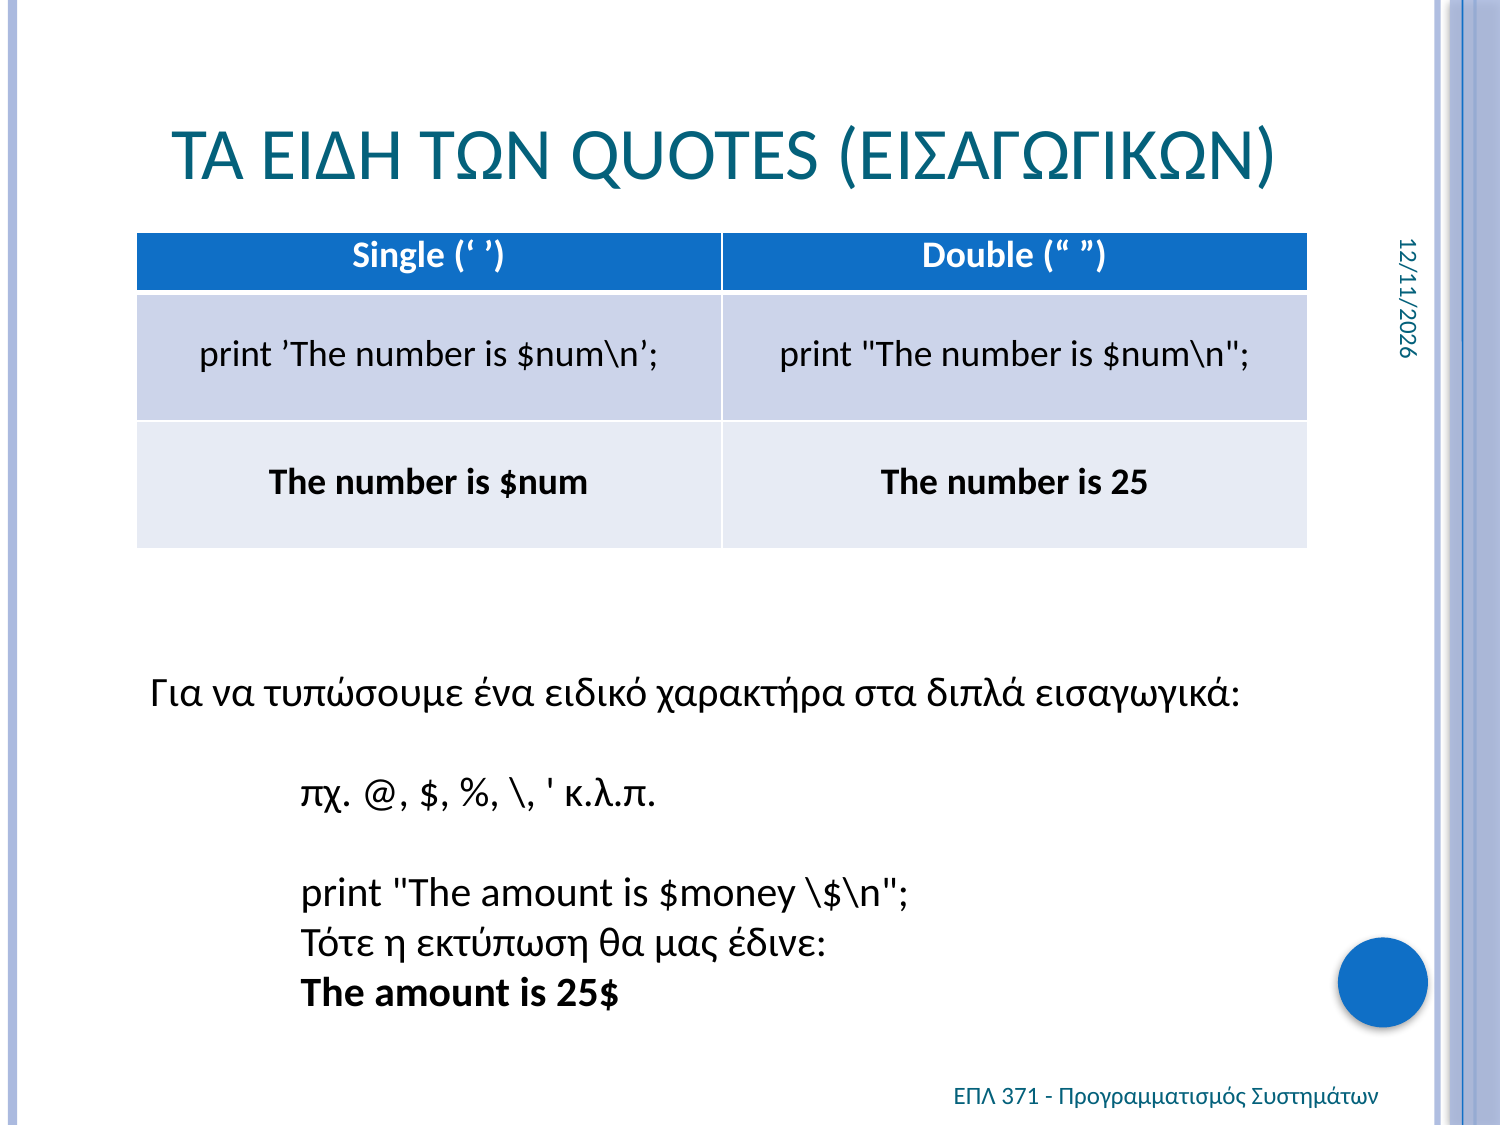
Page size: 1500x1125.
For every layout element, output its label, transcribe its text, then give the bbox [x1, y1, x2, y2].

footer ΕΠΛ 371 - Προγραμματισμός Συστημάτων [938, 1065, 1464, 1125]
table_cell The number is 25 [723, 422, 1307, 548]
table_cell The number is $num [137, 422, 721, 548]
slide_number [1378, 43, 1442, 374]
table_header Single (‘ ’) [137, 233, 721, 290]
table_header Double (“ ”) [723, 233, 1307, 290]
table_cell print "The number is $num\n"; [723, 295, 1307, 420]
text_box Τα Ειδη Των Quotes (Εισαγωγικων) [135, 54, 1314, 202]
table_cell print ’The number is $num\n’; [137, 295, 721, 420]
text_box Για να τυπώσουμε ένα ειδικό χαρακτήρα στα διπλά εισαγωγικά: πχ. @, $, %, \, ' κ.λ.π. print "The amount is $money \$\n"; Τότε η εκτύπωση θα μας έδινε: The amount is 25$ [135, 656, 1349, 1072]
